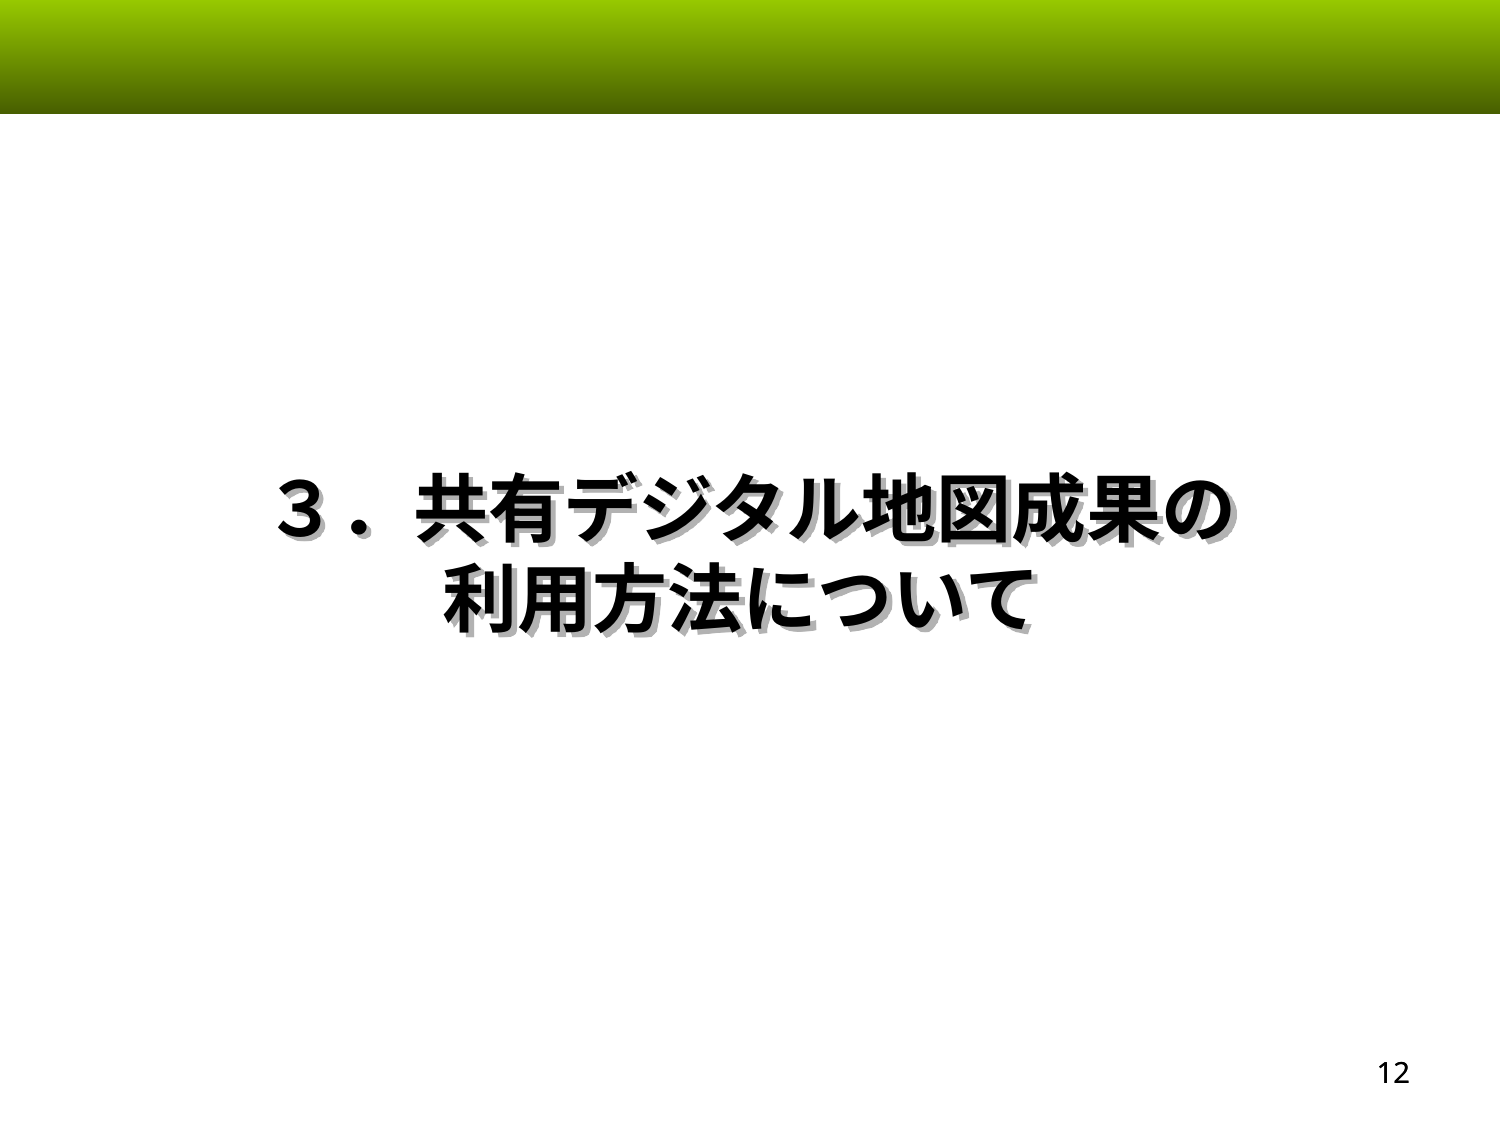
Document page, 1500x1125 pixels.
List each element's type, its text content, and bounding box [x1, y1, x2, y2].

text_box 11 [1074, 1046, 1425, 1103]
text_box ３．共有デジタル地図成果の 利用方法について [41, 433, 1459, 670]
